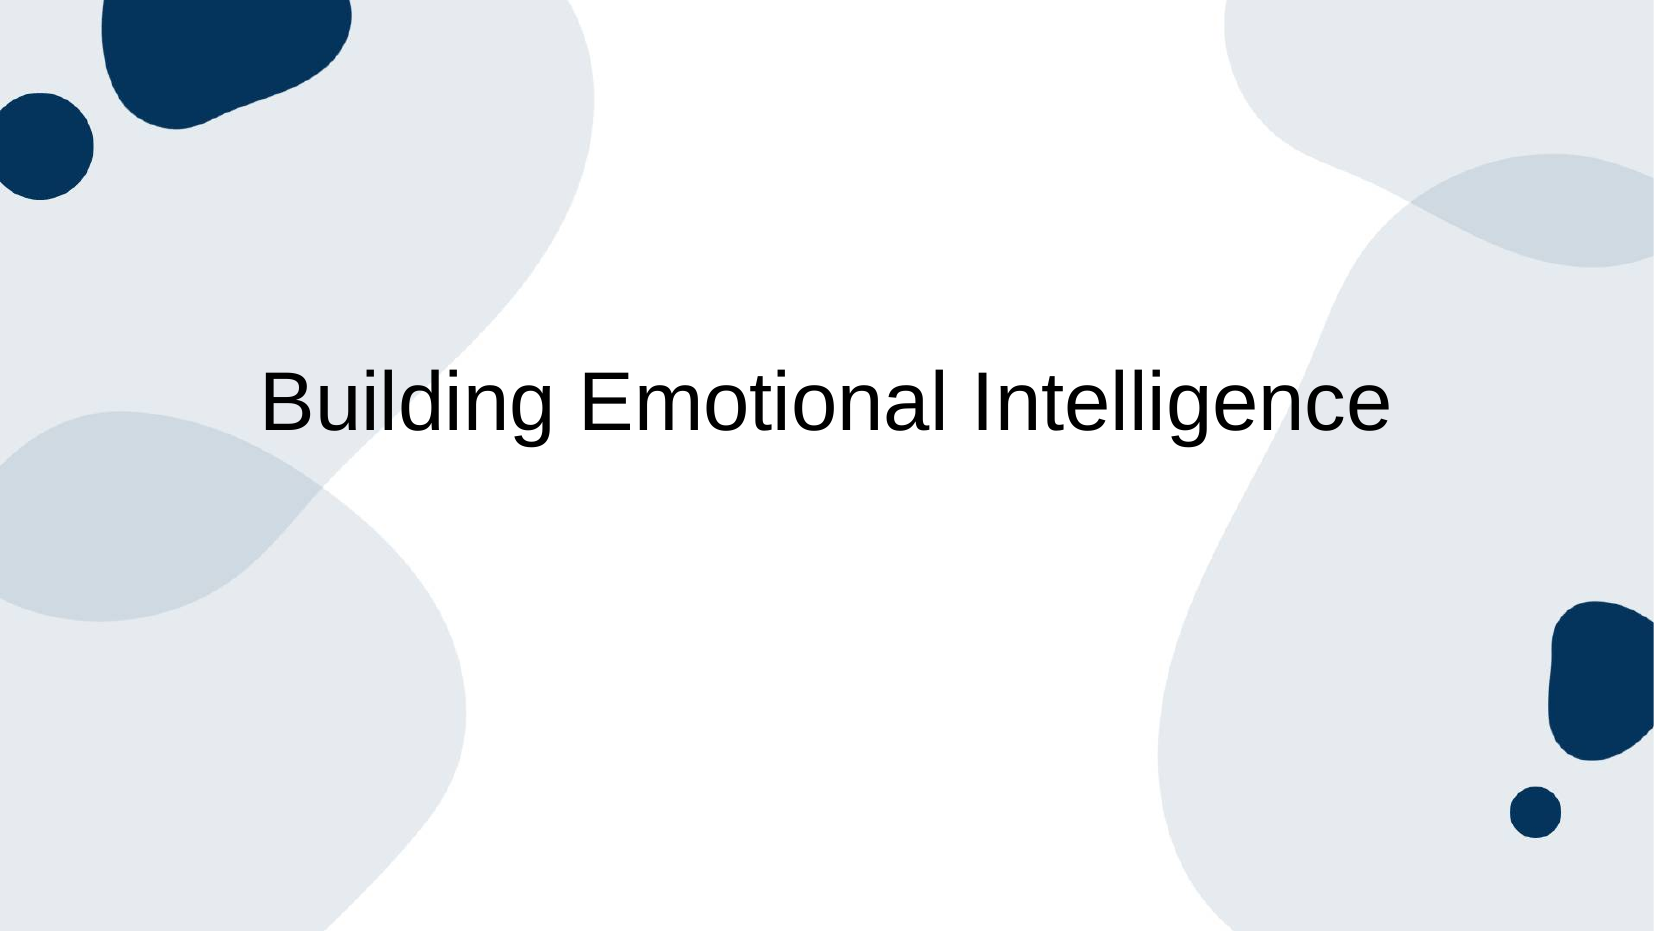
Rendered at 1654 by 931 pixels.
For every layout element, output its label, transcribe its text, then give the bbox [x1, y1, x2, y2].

picture [0, 0, 1654, 931]
subtitle Building Emotional Intelligence [82, 37, 1571, 757]
